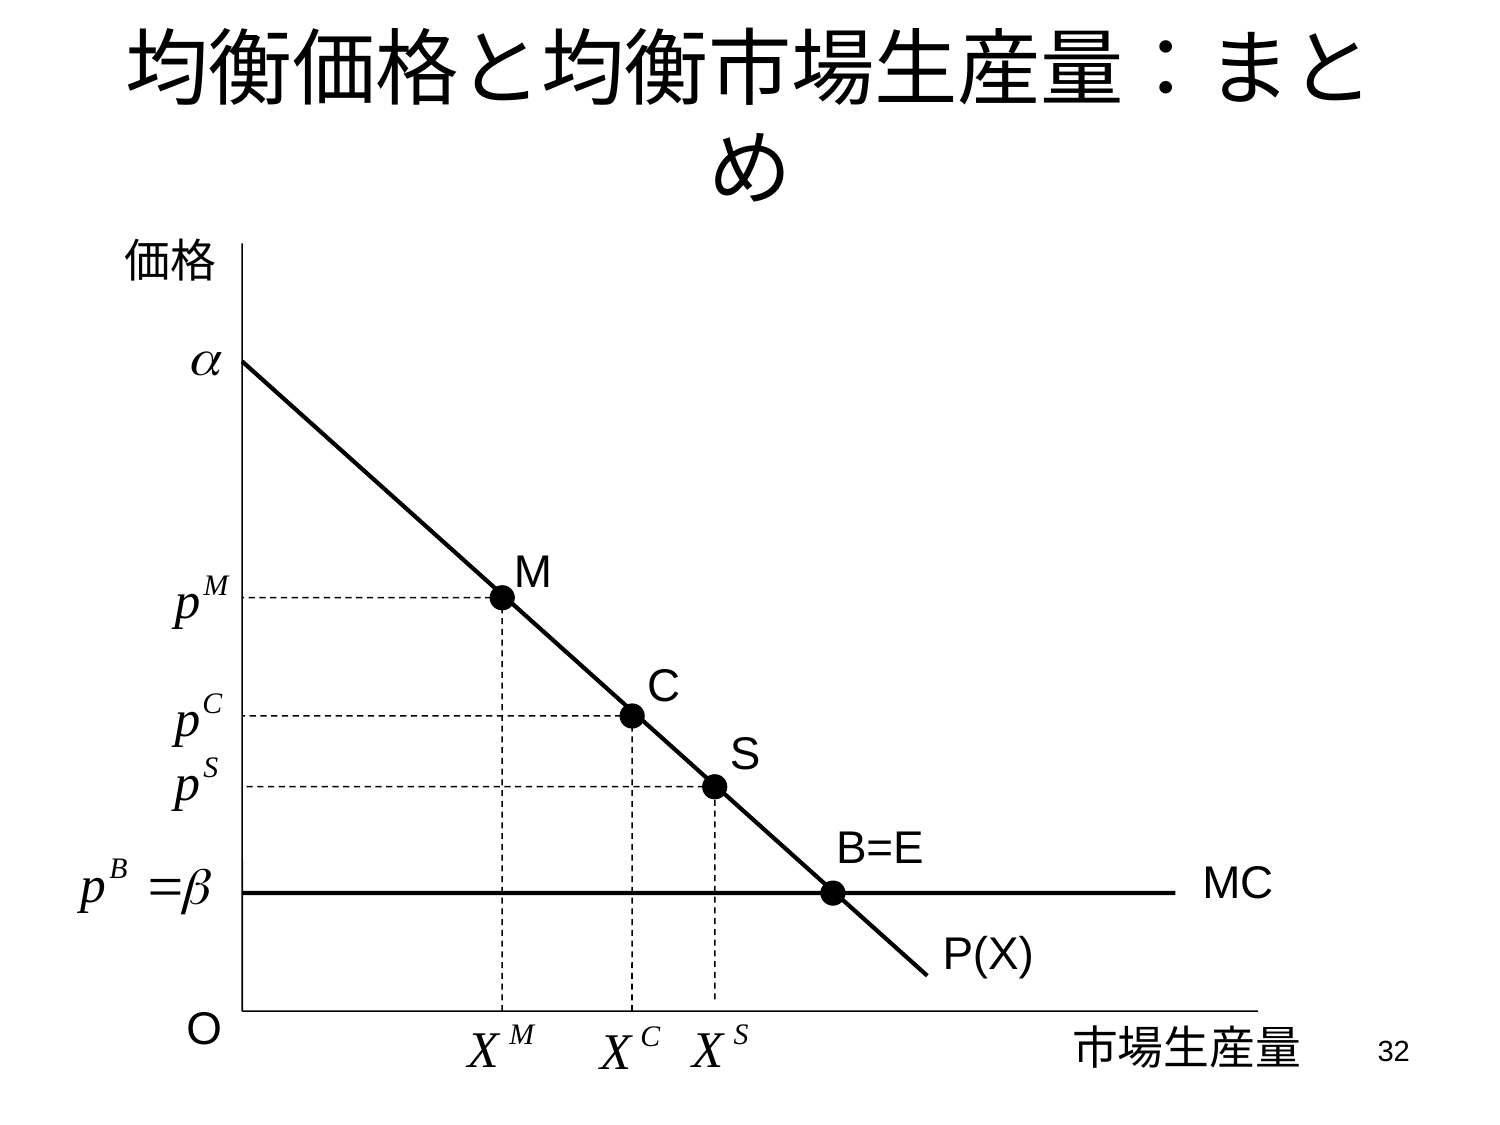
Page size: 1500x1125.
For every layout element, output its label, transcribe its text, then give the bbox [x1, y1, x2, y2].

text_box C [632, 648, 695, 719]
title 均衡価格と均衡市場生産量：まとめ [75, 45, 1425, 185]
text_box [454, 1010, 549, 1078]
text_box P(X) [927, 916, 1049, 987]
text_box [620, 704, 644, 728]
text_box S [714, 715, 776, 786]
slide_number 32 [1074, 1024, 1426, 1103]
text_box O [171, 991, 237, 1062]
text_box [678, 1010, 764, 1078]
text_box M [499, 533, 567, 604]
text_box MC [1187, 845, 1289, 916]
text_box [159, 744, 230, 825]
text_box 価格 [109, 224, 231, 294]
text_box [490, 585, 515, 610]
text_box [821, 881, 845, 905]
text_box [586, 1013, 672, 1080]
text_box [702, 774, 727, 799]
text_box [159, 561, 245, 643]
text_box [182, 337, 235, 390]
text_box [64, 845, 183, 926]
text_box 市場生産量 [1057, 1011, 1317, 1081]
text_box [187, 857, 228, 929]
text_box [159, 680, 235, 761]
text_box B=E [821, 810, 939, 881]
